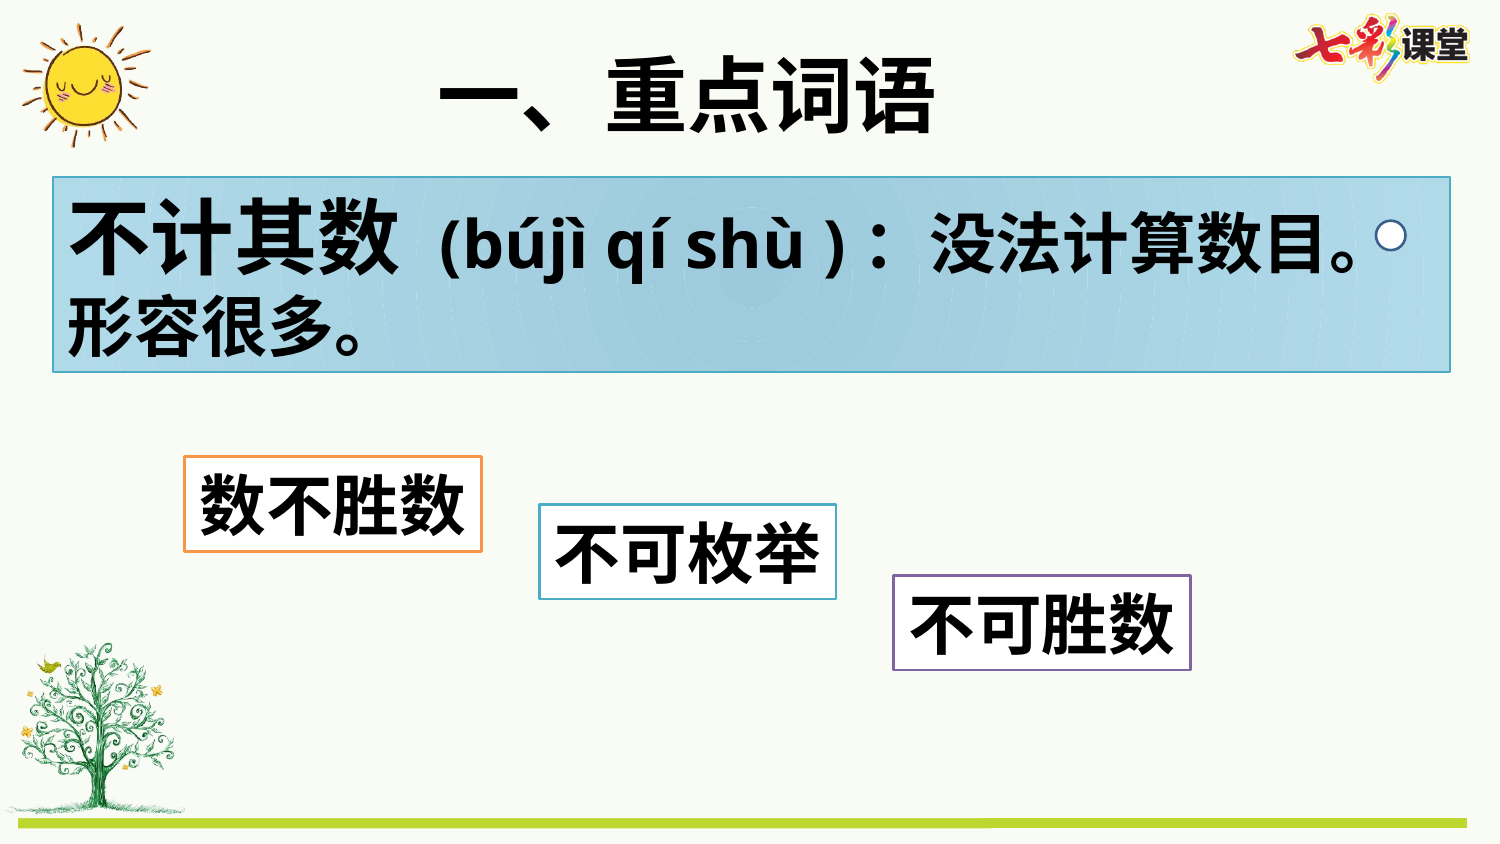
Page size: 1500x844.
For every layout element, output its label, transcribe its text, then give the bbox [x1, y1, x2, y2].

text_box 一、重点词语 [422, 36, 953, 151]
picture [0, 608, 1467, 844]
picture [1291, 9, 1472, 87]
text_box 数不胜数 [183, 455, 483, 553]
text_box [52, 176, 1451, 375]
text_box 不可枚举 [538, 503, 837, 600]
text_box 不可胜数 [892, 574, 1192, 671]
picture [0, 0, 173, 172]
